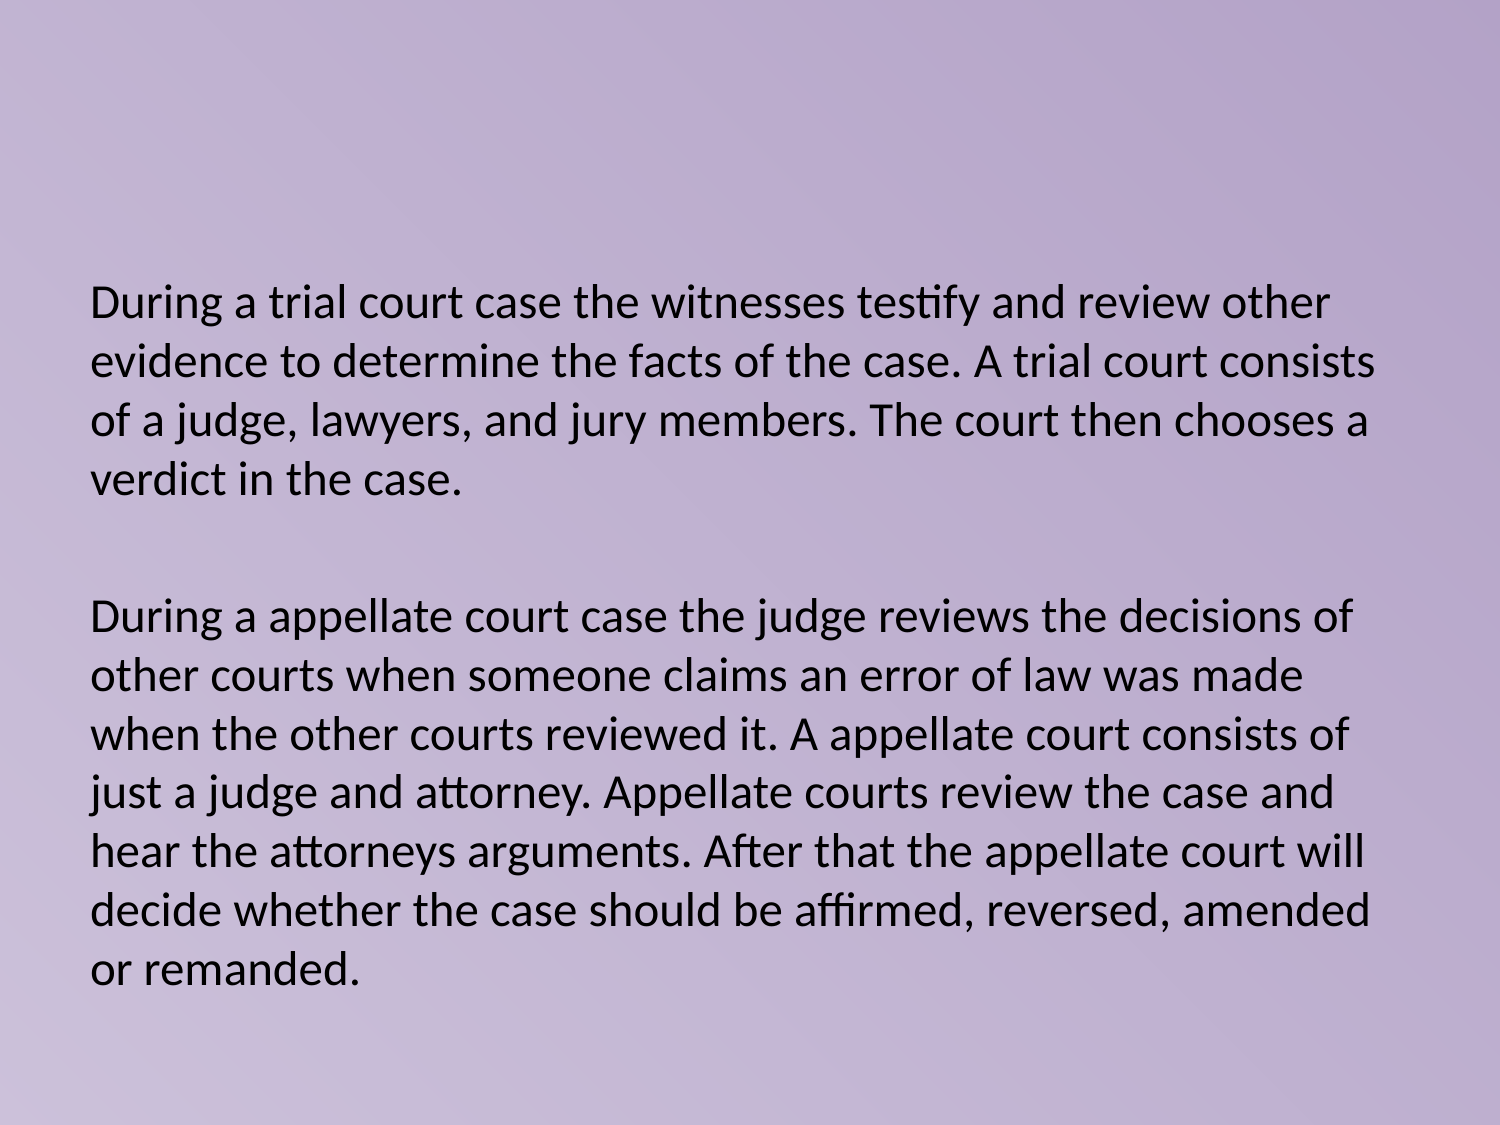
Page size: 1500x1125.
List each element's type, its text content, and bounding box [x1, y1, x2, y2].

list During a trial court case the witnesses testify and review other evidence to determine the facts of the case. A trial court consists of a judge, lawyers, and jury members. The court then chooses a verdict in the case. During a appellate court case the judge reviews the decisions of other courts when someone claims an error of law was made when the other courts reviewed it. A appellate court consists of just a judge and attorney. Appellate courts review the case and hear the attorneys arguments. After that the appellate court will decide whether the case should be affirmed, reversed, amended or remanded. [75, 262, 1425, 1005]
